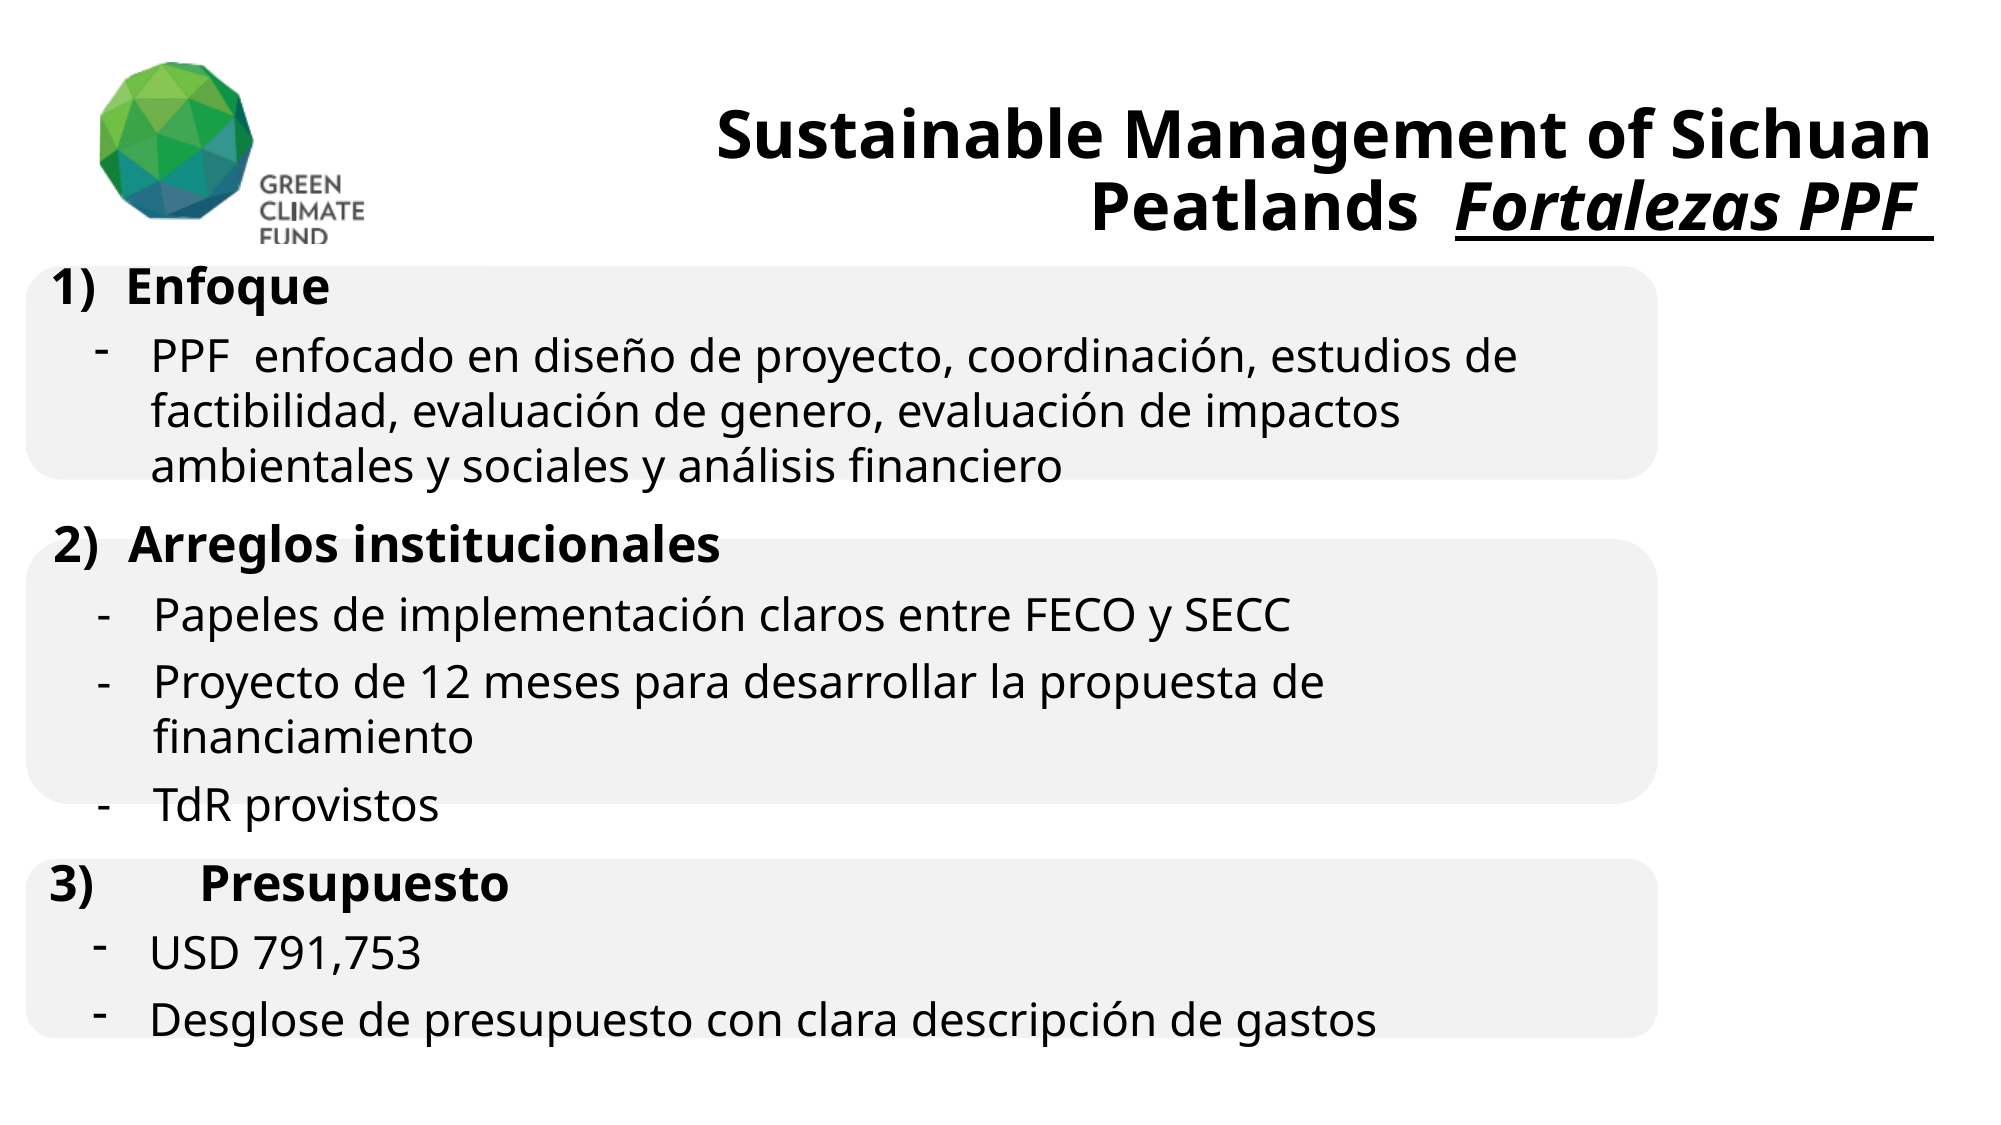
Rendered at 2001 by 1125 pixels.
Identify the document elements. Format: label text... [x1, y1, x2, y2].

text_box Arreglos institucionales Papeles de implementación claros entre FECO y SECC Proyecto de 12 meses para desarrollar la propuesta de financiamiento TdR provistos [23, 536, 1660, 807]
title Sustainable Management of Sichuan Peatlands Fortalezas PPF [529, 29, 1949, 317]
text_box 3) Presupuesto USD 791,753 Desglose de presupuesto con clara descripción de gastos [23, 856, 1660, 1041]
text_box Enfoque PPF enfocado en diseño de proyecto, coordinación, estudios de factibilidad, evaluación de genero, evaluación de impactos ambientales y sociales y análisis financiero [23, 263, 1660, 482]
